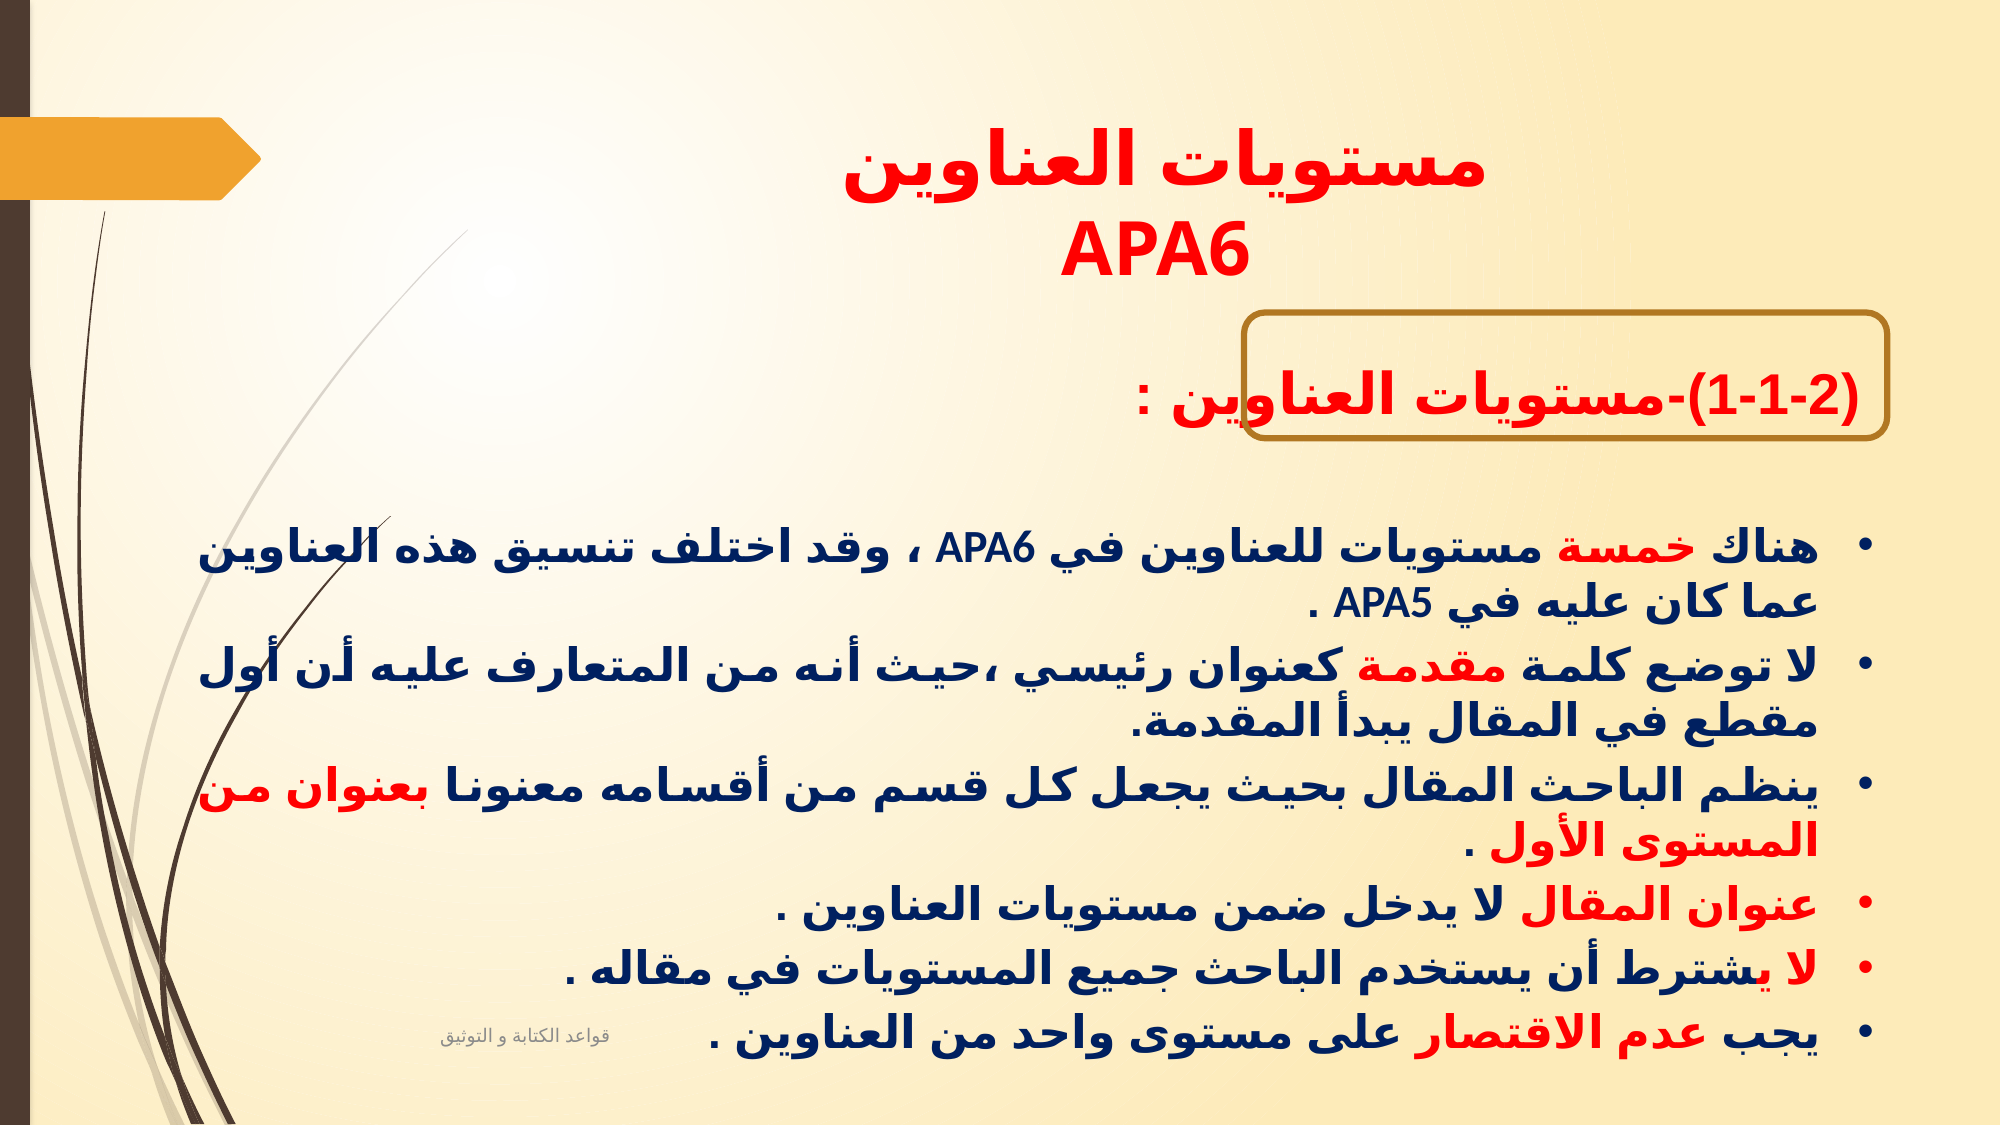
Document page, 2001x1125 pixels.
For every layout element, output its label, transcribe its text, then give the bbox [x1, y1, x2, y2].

footer قواعد الكتابة و التوثيق [424, 1006, 1675, 1067]
text_box [1242, 311, 1889, 440]
list (1-1-2)-مستويات العناوين : هناك خمسة مستويات للعناوين في APA6 ، وقد اختلف تنسيق هذه العناوين عما كان عليه في APA5 . لا توضع كلمة مقدمة كعنوان رئيسي ،حيث أنه من المتعارف عليه أن أول مقطع في المقال يبدأ المقدمة. ينظم الباحث المقال بحيث يجعل كل قسم من أقسامه معنونا بعنوان من المستوى الأول . عنوان المقال لا يدخل ضمن مستويات العناوين . لا يشترط أن يستخدم الباحث جميع المستويات في مقاله . يجب عدم الاقتصار على مستوى واحد من العناوين . [182, 350, 1888, 1067]
title مستويات العناوين APA6 [425, 102, 1888, 313]
